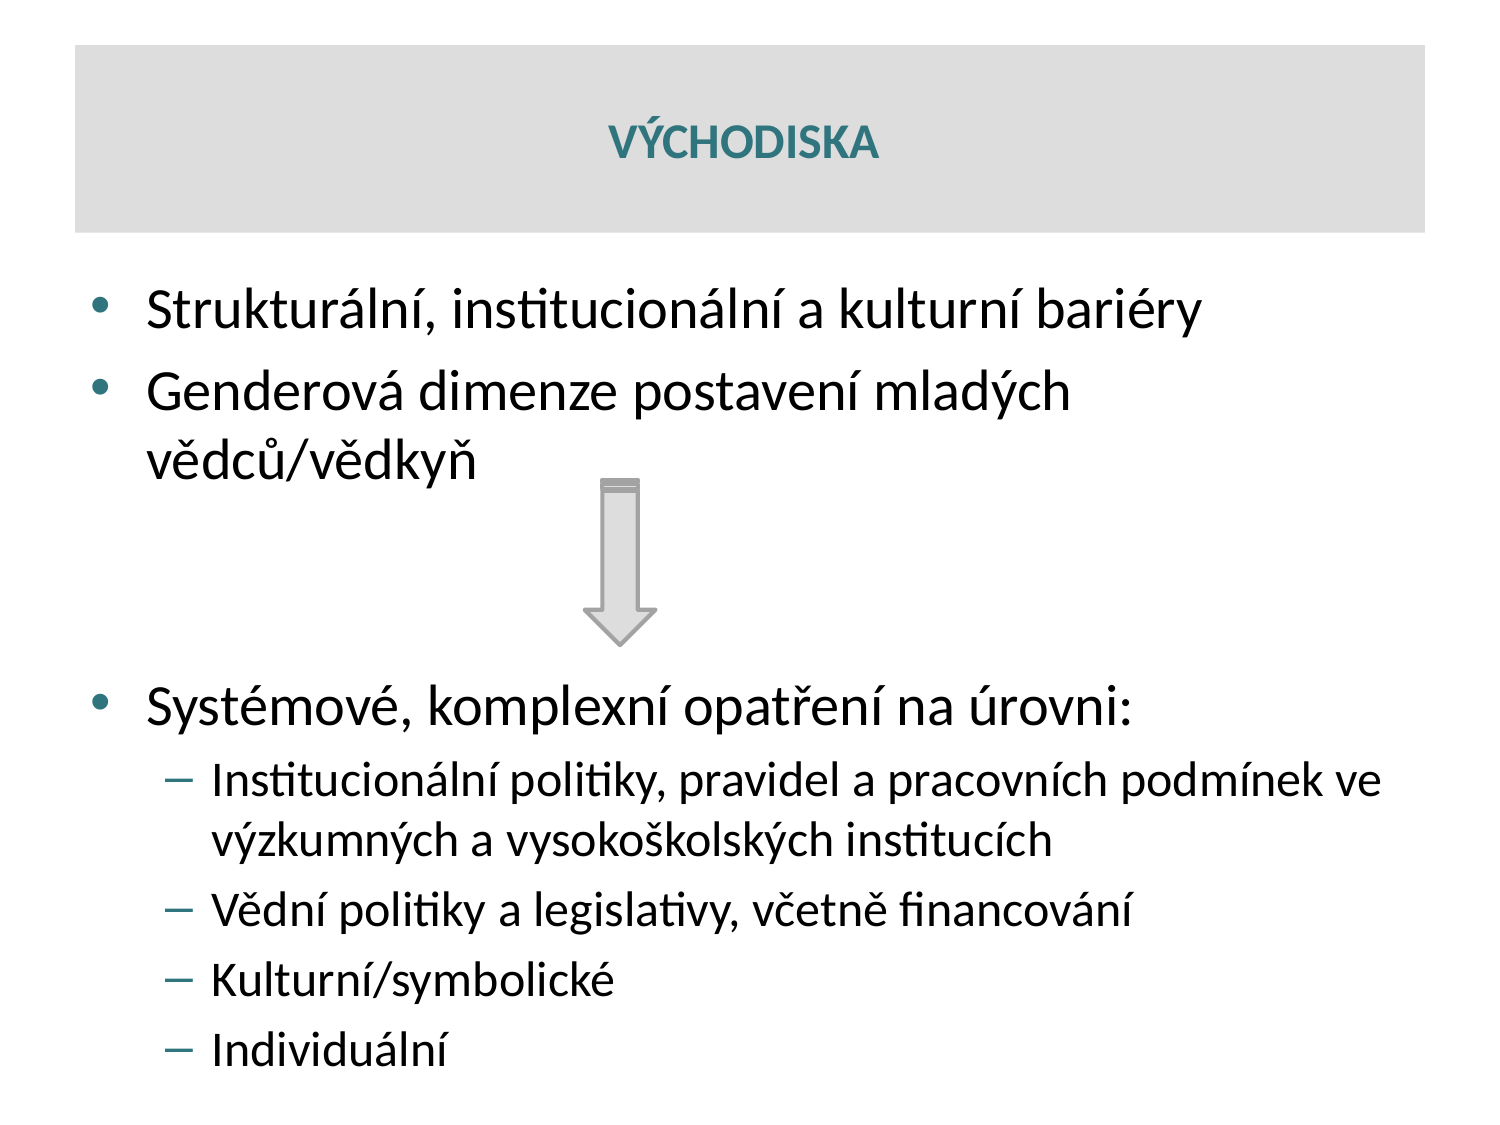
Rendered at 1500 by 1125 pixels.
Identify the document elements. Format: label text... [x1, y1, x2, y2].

title VÝCHODISKA [74, 44, 1426, 233]
list Strukturální, institucionální a kulturní bariéry Genderová dimenze postavení mladých vědců/vědkyň Systémové, komplexní opatření na úrovni: Institucionální politiky, pravidel a pracovních podmínek ve výzkumných a vysokoškolských institucích Vědní politiky a legislativy, včetně financování Kulturní/symbolické Individuální [74, 262, 1426, 1006]
text_box [582, 478, 658, 648]
